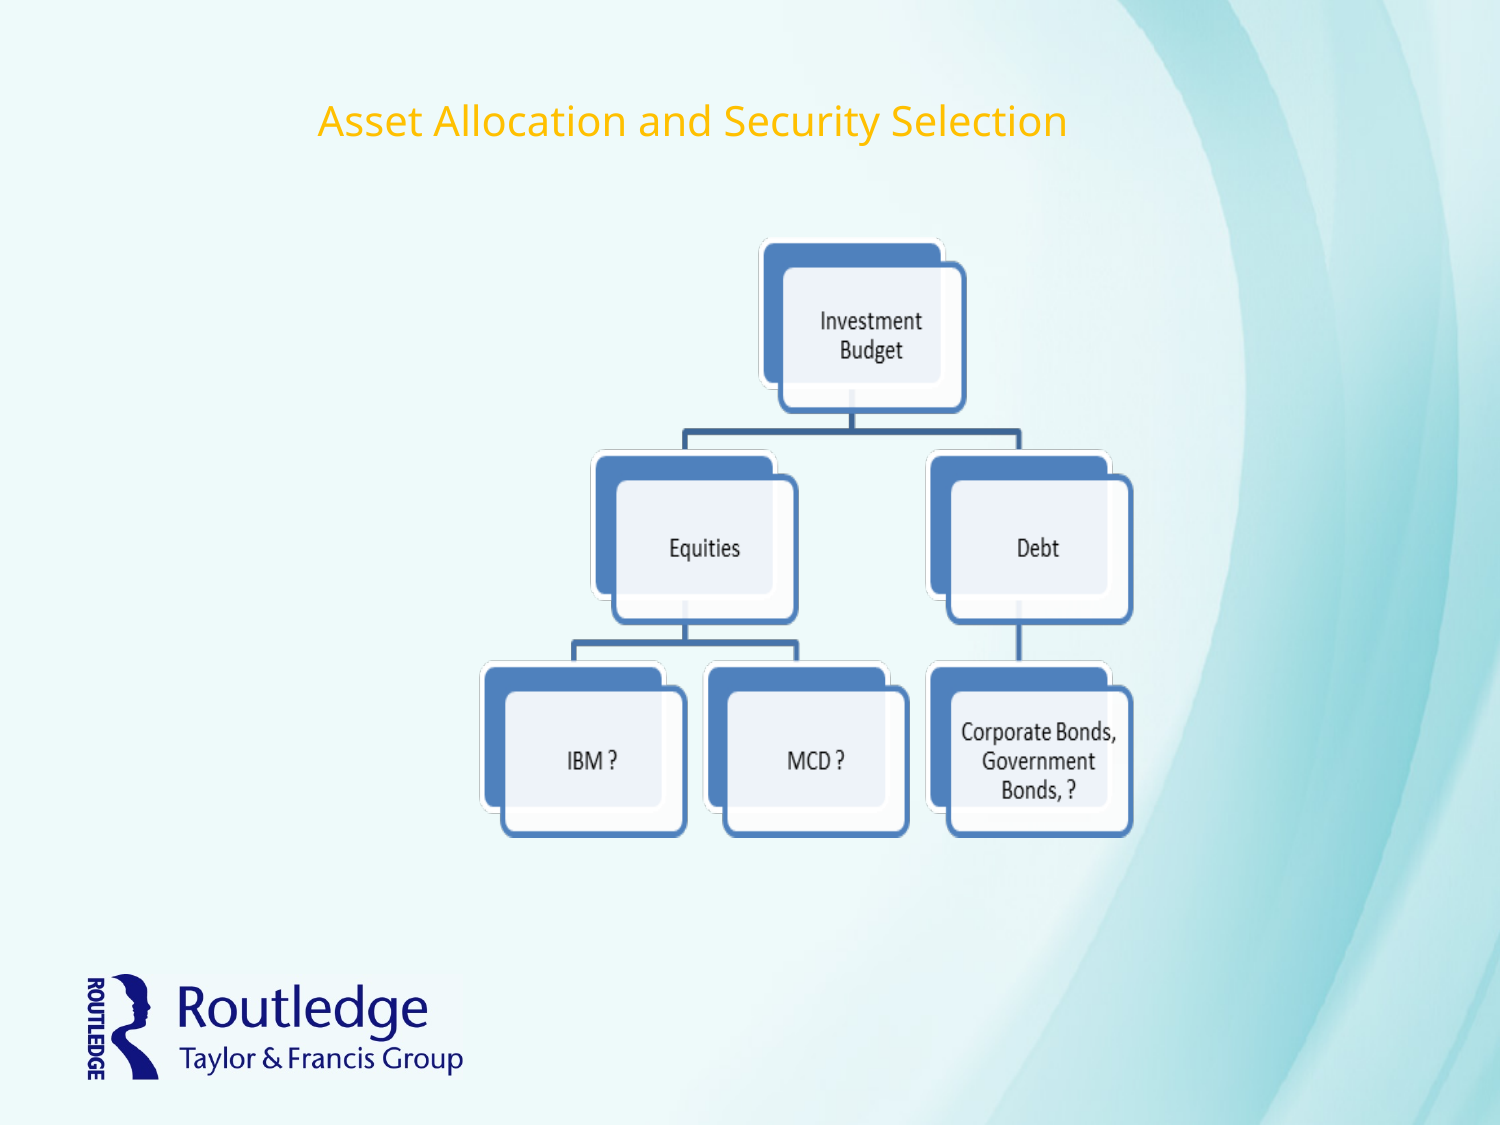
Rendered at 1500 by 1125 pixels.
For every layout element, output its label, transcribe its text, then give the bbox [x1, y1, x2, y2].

list Asset Allocation and Security Selection [66, 87, 1413, 951]
picture [0, 0, 1500, 1125]
